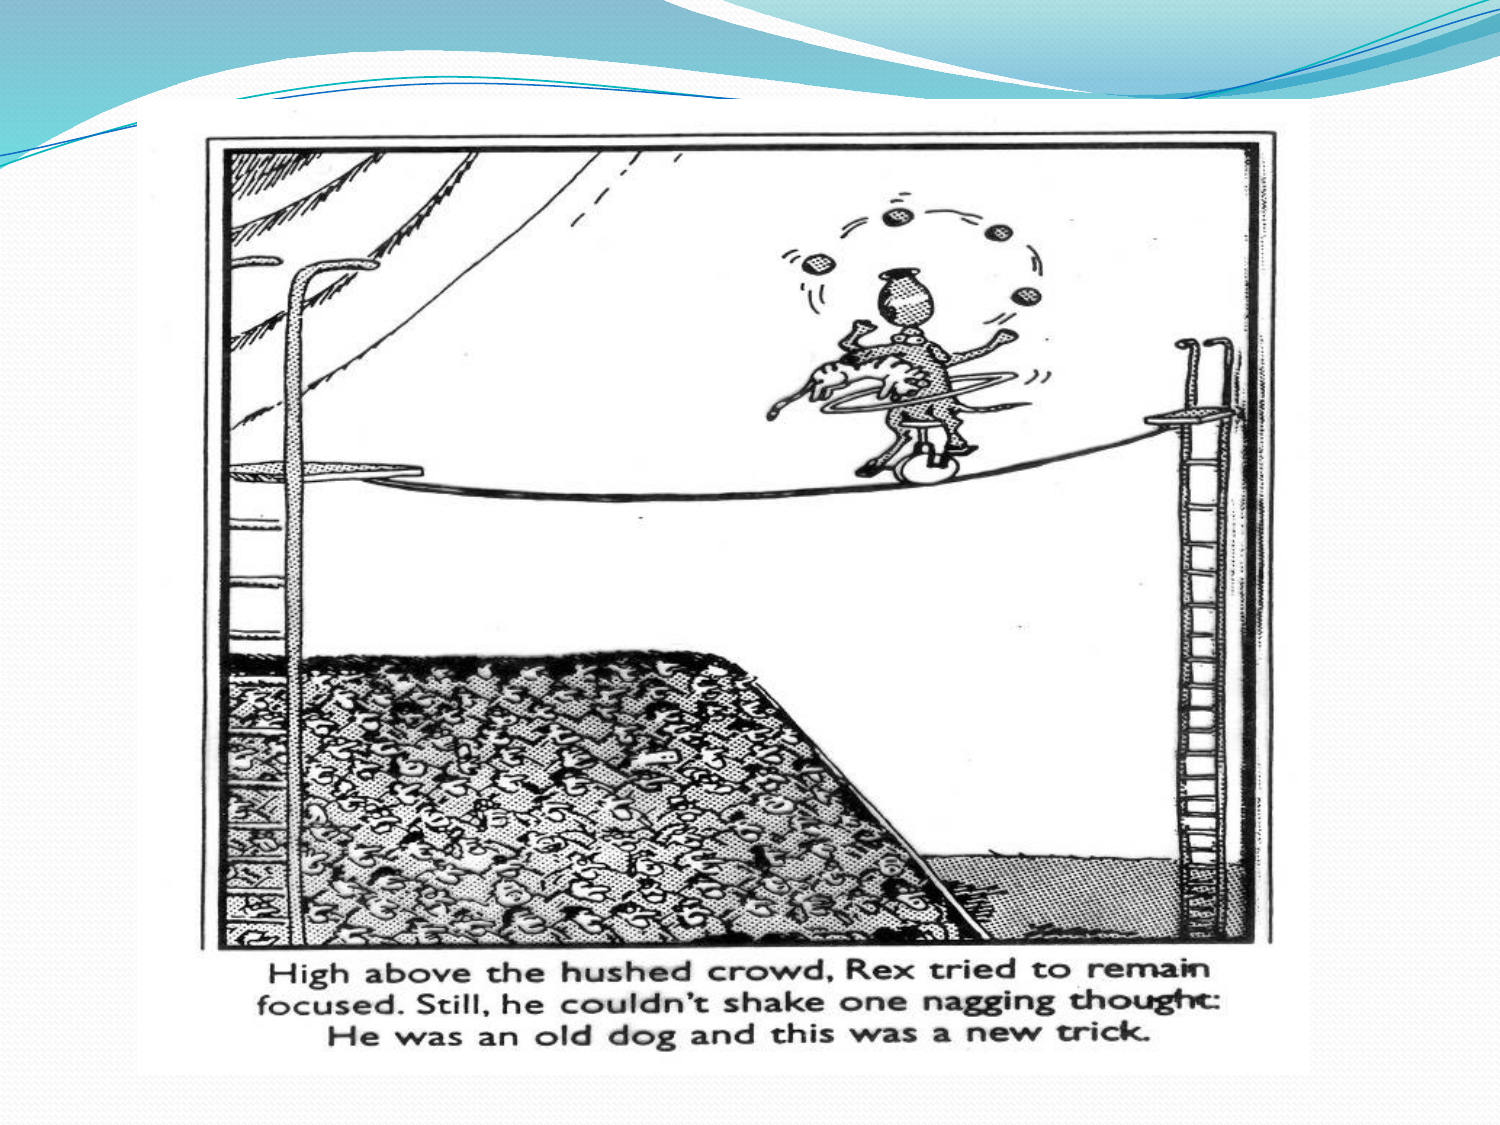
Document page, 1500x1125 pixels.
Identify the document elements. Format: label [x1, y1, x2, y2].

list [137, 99, 1310, 1076]
